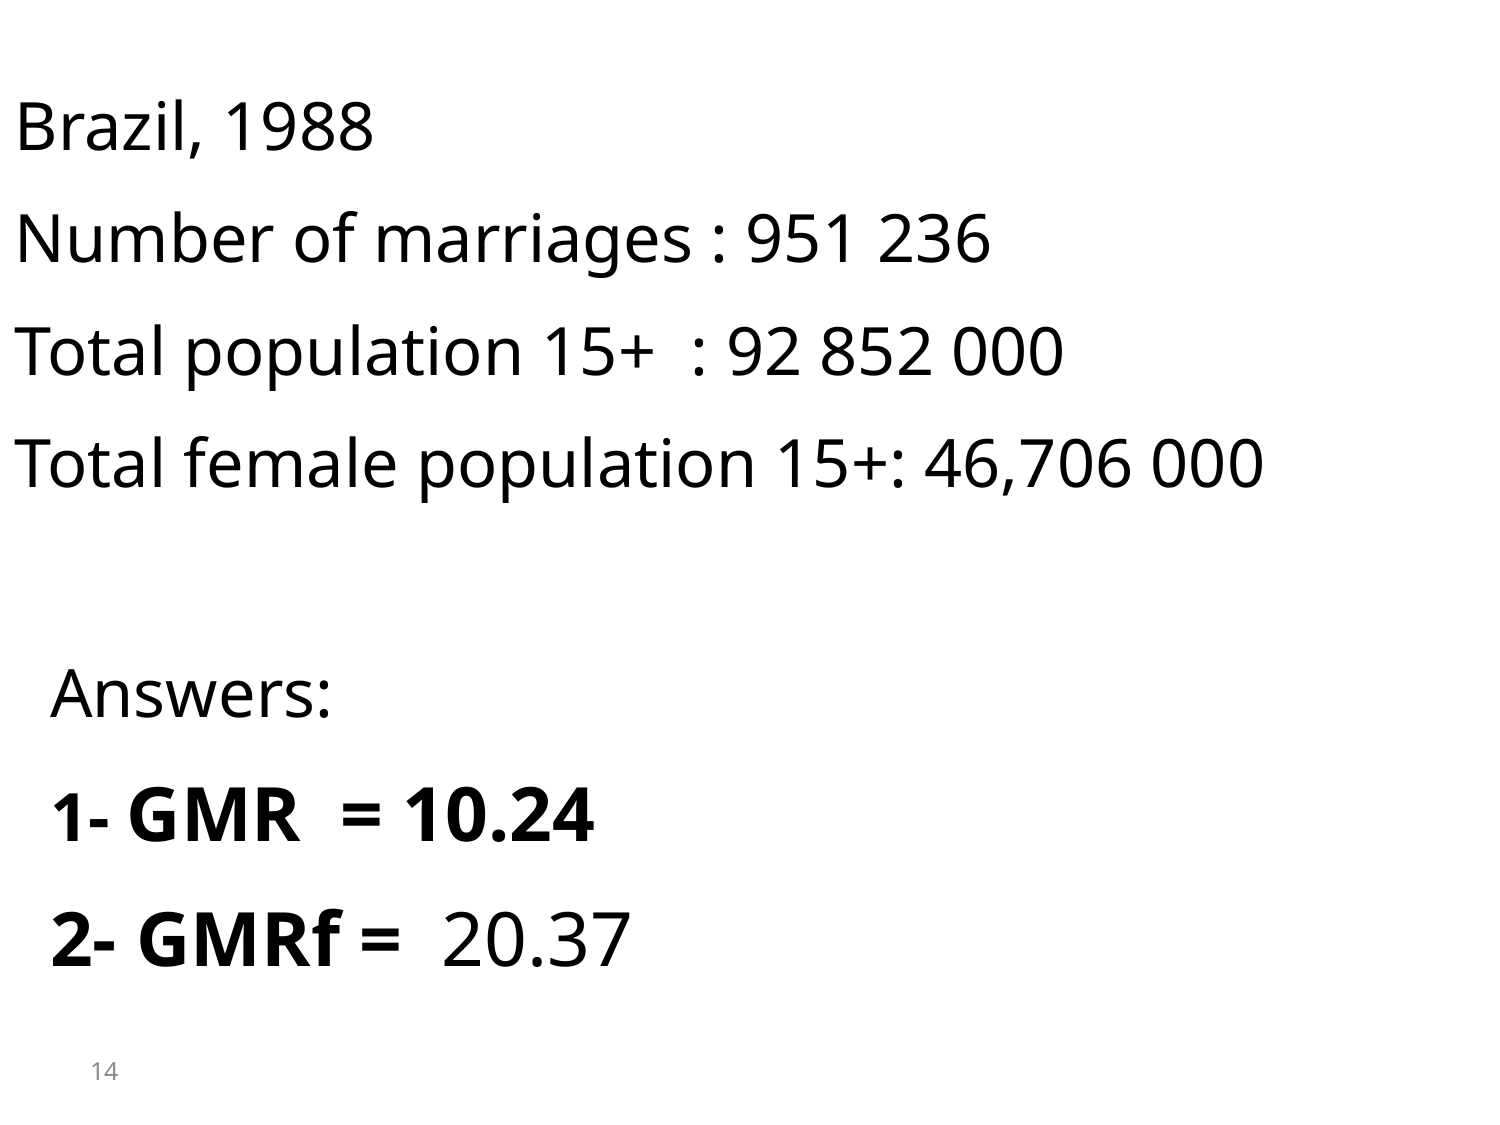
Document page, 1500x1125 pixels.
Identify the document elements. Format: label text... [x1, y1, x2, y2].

text_box Answers: 1- GMR = 10.24 2- GMRf = 20.37 [35, 609, 1454, 989]
slide_number 14 [75, 1042, 425, 1103]
text_box Brazil, 1988 Number of marriages : 951 236 Total population 15+ : 92 852 000 Total female population 15+: 46,706 000 [0, 43, 1500, 509]
